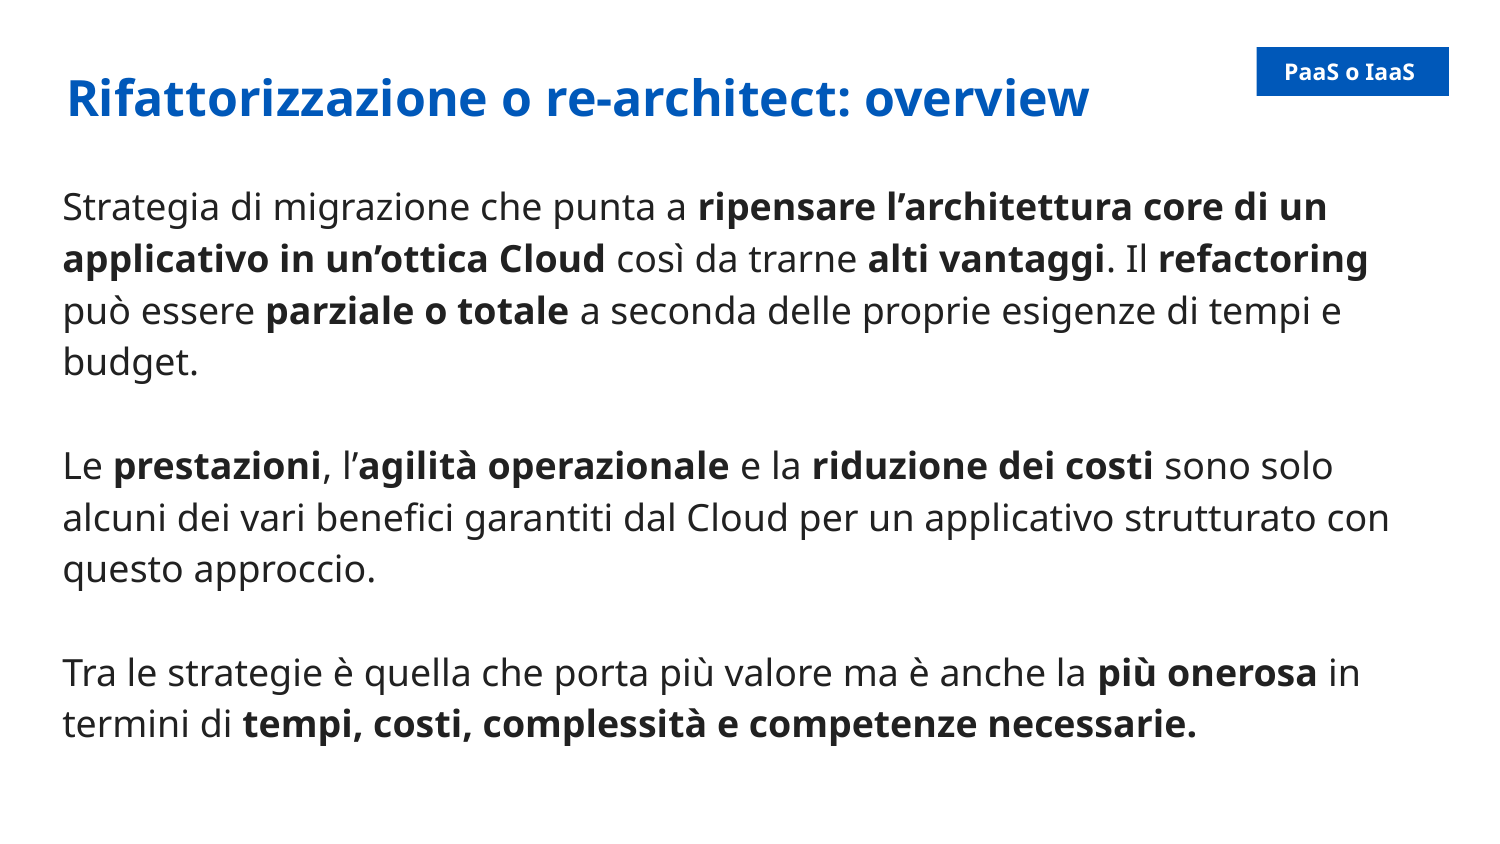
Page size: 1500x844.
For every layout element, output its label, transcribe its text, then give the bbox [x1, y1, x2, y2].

title Rifattorizzazione o re-architect: overview [51, 51, 1449, 146]
text_box PaaS o IaaS [1256, 47, 1449, 96]
text_box Strategia di migrazione che punta a ripensare l’architettura core di un applicativo in un’ottica Cloud così da trarne alti vantaggi. Il refactoring può essere parziale o totale a seconda delle proprie esigenze di tempi e budget. Le prestazioni, l’agilità operazionale e la riduzione dei costi sono solo alcuni dei vari benefici garantiti dal Cloud per un applicativo strutturato con questo approccio. Tra le strategie è quella che porta più valore ma è anche la più onerosa in termini di tempi, costi, complessità e competenze necessarie. [47, 161, 1453, 765]
